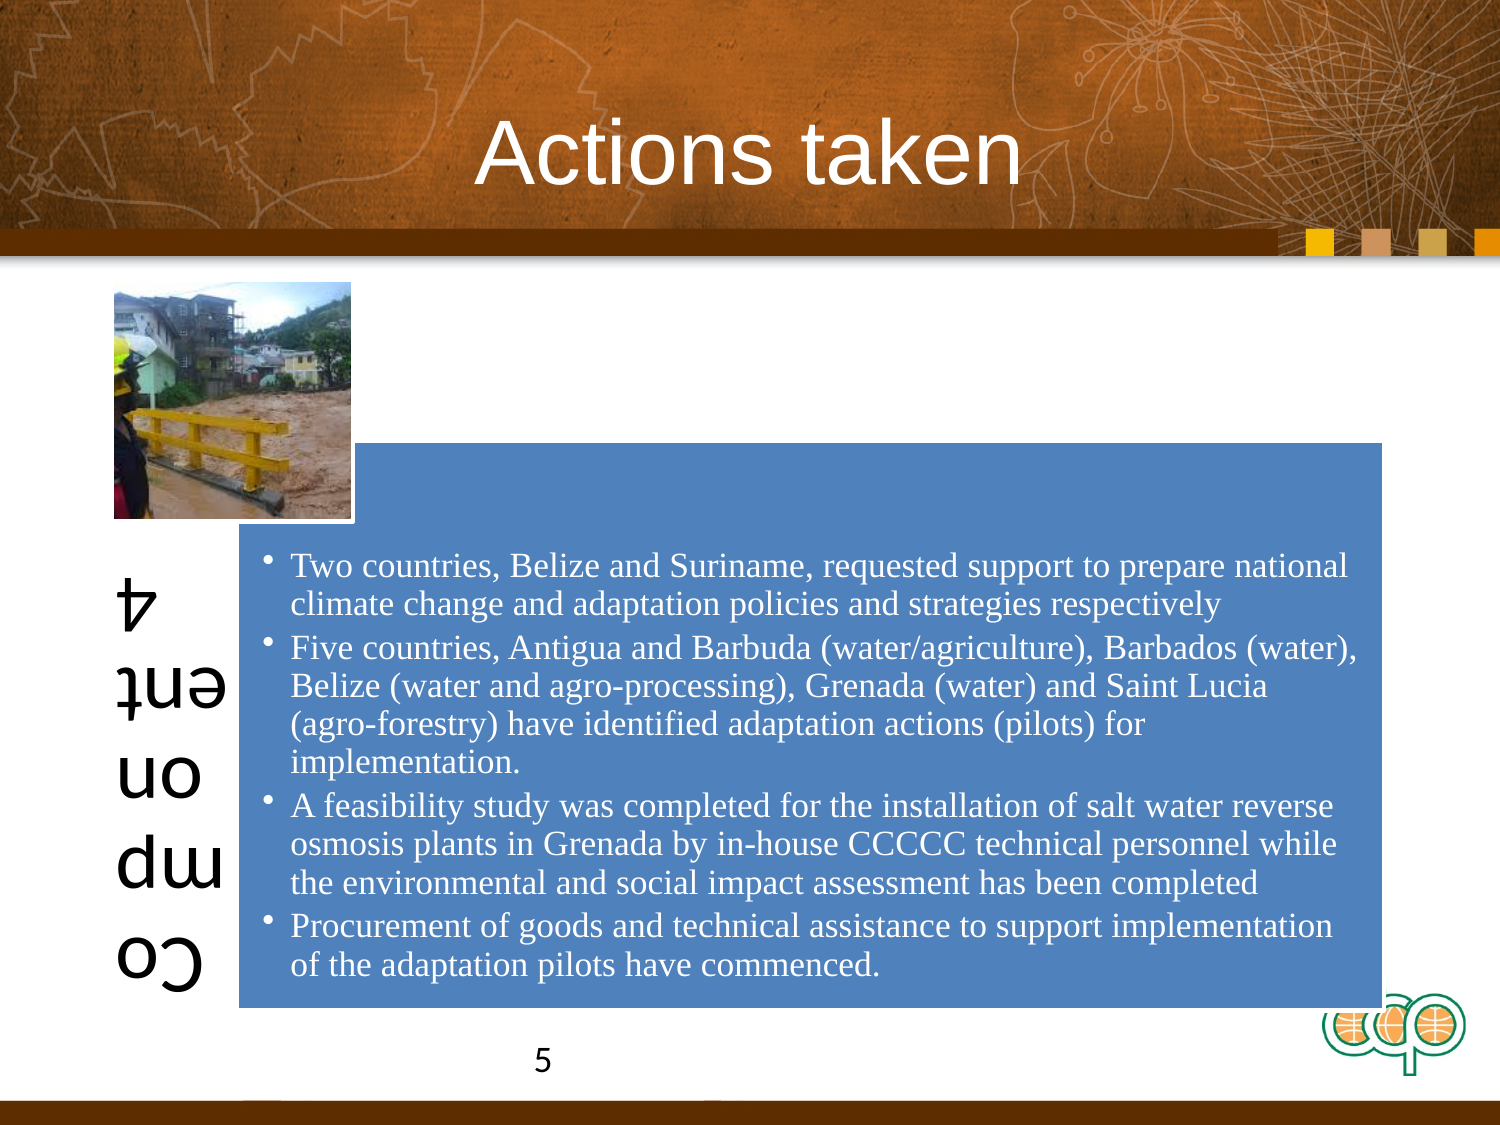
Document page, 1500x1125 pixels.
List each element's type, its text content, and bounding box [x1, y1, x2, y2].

picture [0, 0, 1500, 1125]
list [74, 280, 1426, 1012]
title Actions taken [74, 62, 1426, 234]
slide_number 5 [518, 1027, 869, 1071]
